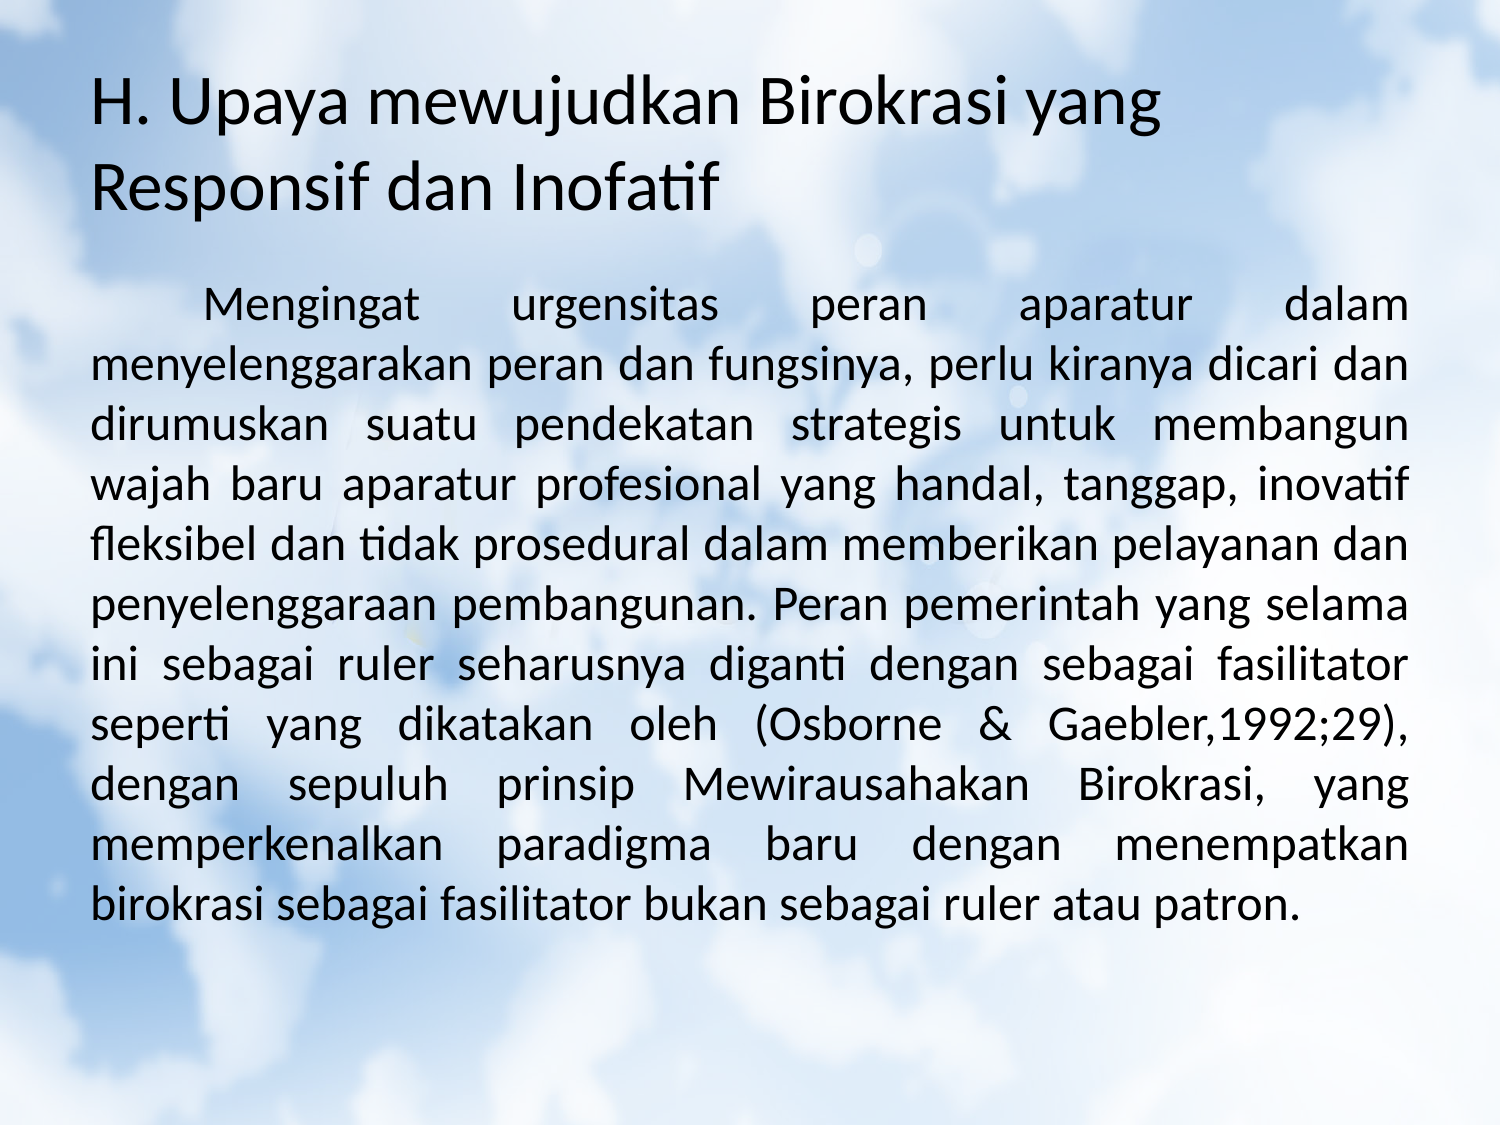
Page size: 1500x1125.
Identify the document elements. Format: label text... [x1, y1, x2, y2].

title H. Upaya mewujudkan Birokrasi yang Responsif dan Inofatif [75, 45, 1425, 233]
list Mengingat urgensitas peran aparatur dalam menyelenggarakan peran dan fungsinya, perlu kiranya dicari dan dirumuskan suatu pendekatan strategis untuk membangun wajah baru aparatur profesional yang handal, tanggap, inovatif fleksibel dan tidak prosedural dalam memberikan pelayanan dan penyelenggaraan pembangunan. Peran pemerintah yang selama ini sebagai ruler seharusnya diganti dengan sebagai fasilitator seperti yang dikatakan oleh (Osborne & Gaebler,1992;29), dengan sepuluh prinsip Mewirausahakan Birokrasi, yang memperkenalkan paradigma baru dengan menempatkan birokrasi sebagai fasilitator bukan sebagai ruler atau patron. [75, 262, 1425, 1005]
